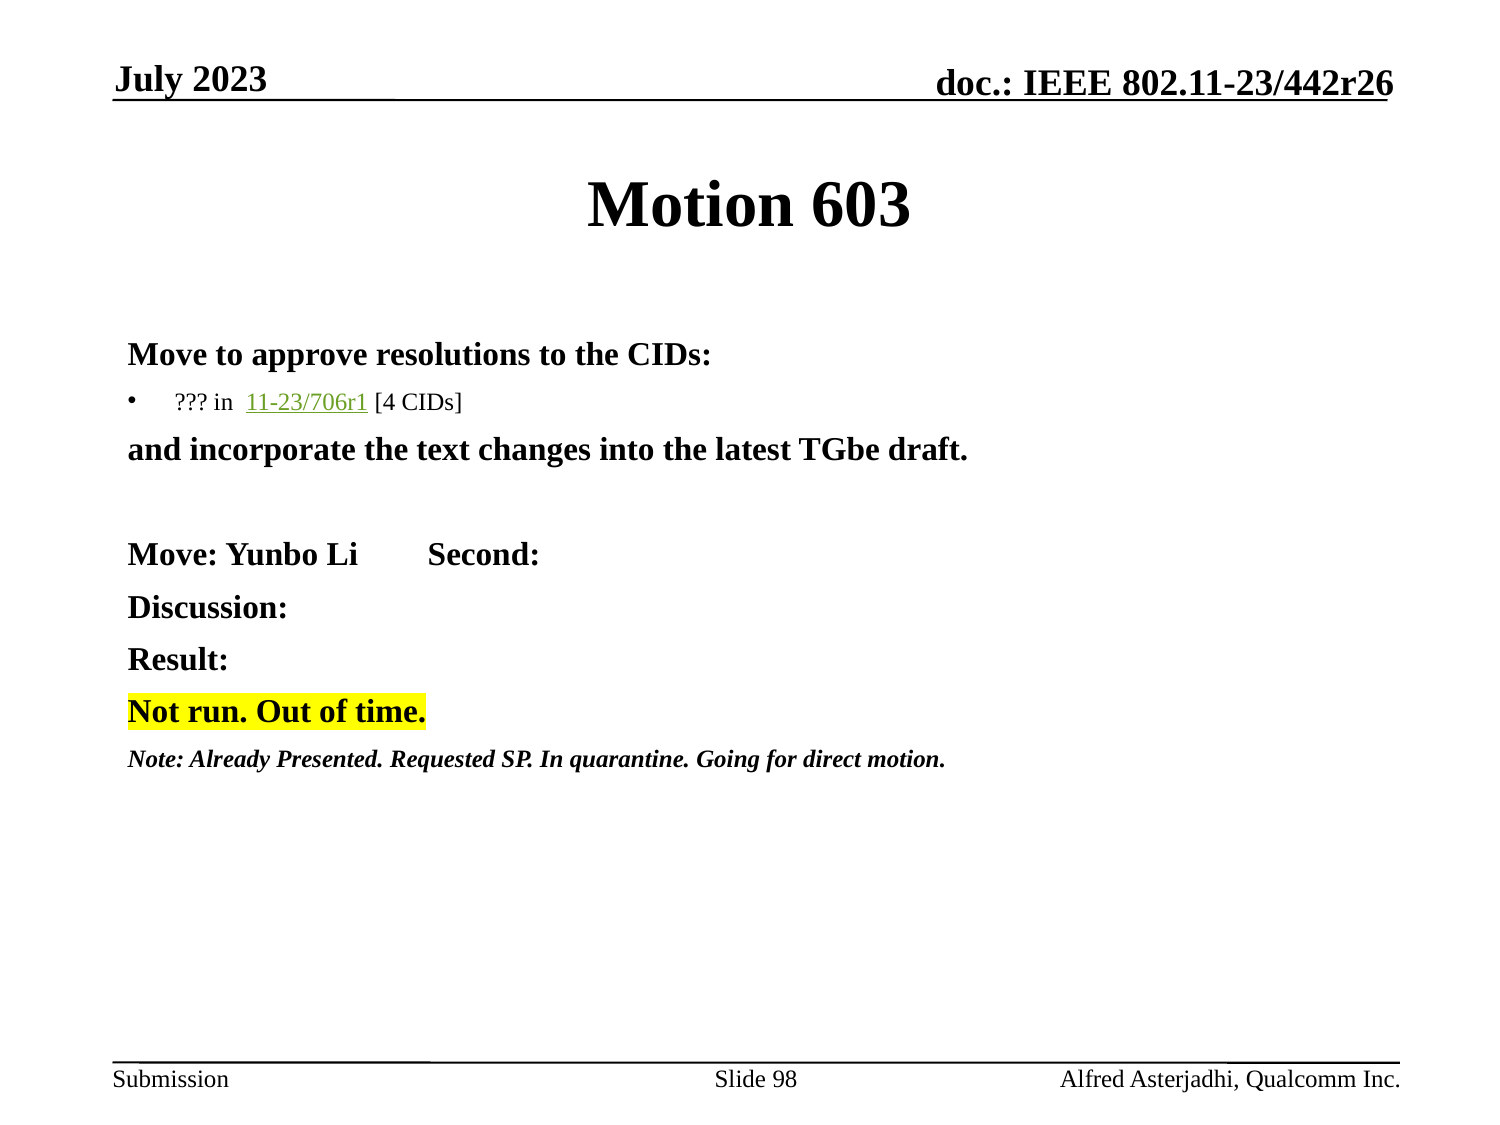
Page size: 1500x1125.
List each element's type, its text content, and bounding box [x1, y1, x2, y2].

slide_number Slide 98 [712, 1061, 800, 1123]
footer Alfred Asterjadhi, Qualcomm Inc. [878, 1061, 1402, 1093]
list Move to approve resolutions to the CIDs: ??? in 11-23/706r1 [4 CIDs] and incorporate the text changes into the latest TGbe draft. Move: Yunbo Li Second: Discussion: Result: Not run. Out of time. Note: Already Presented. Requested SP. In quarantine. Going for direct motion. [112, 324, 1388, 1063]
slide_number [114, 54, 423, 100]
title Motion 603 [112, 112, 1388, 288]
